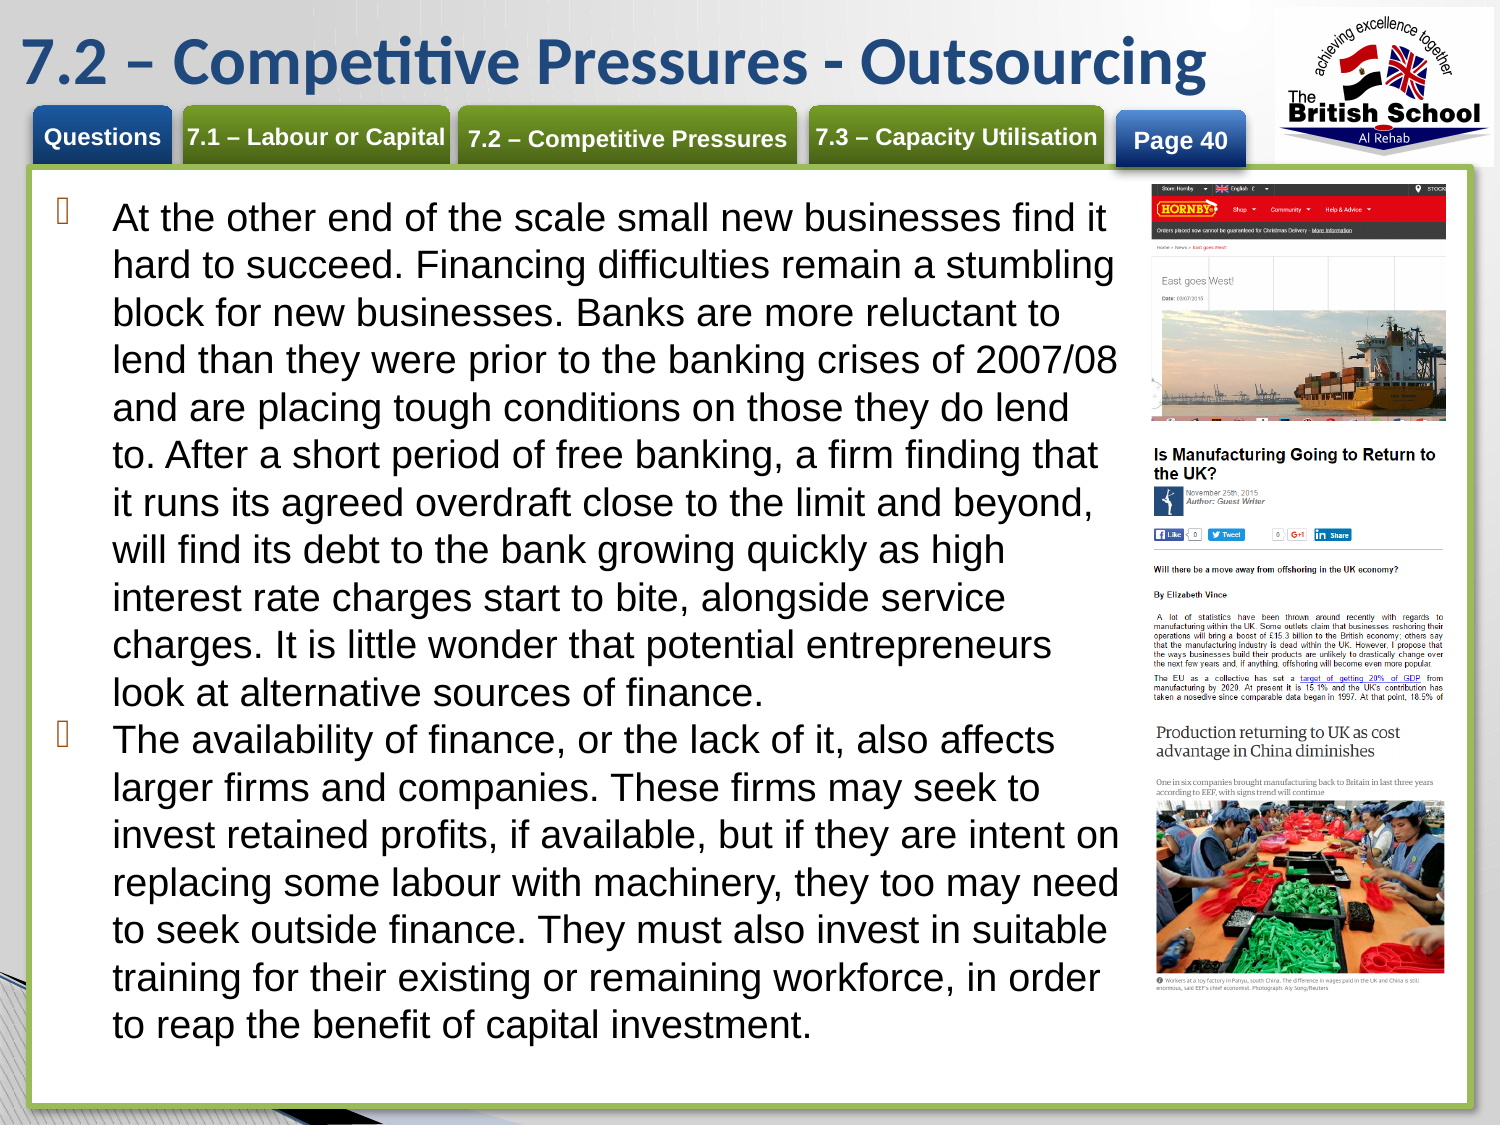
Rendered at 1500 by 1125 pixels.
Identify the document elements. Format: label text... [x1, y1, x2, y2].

text_box At the other end of the scale small new businesses find it hard to succeed. Financing difficulties remain a stumbling block for new businesses. Banks are more reluctant to lend than they were prior to the banking crises of 2007/08 and are placing tough conditions on those they do lend to. After a short period of free banking, a firm finding that it runs its agreed overdraft close to the limit and beyond, will find its debt to the bank growing quickly as high interest rate charges start to bite, alongside service charges. It is little wonder that potential entrepreneurs look at alternative sources of finance. The availability of finance, or the lack of it, also affects larger firms and companies. These firms may seek to invest retained profits, if available, but if they are intent on replacing some labour with machinery, they too may need to seek outside finance. They must also invest in suitable training for their existing or remaining workforce, in order to reap the benefit of capital investment. [41, 184, 1140, 1054]
picture [1275, 7, 1495, 167]
title 7.2 – Competitive Pressures - Outsourcing [5, 11, 1270, 102]
picture [1151, 444, 1446, 702]
picture [1151, 184, 1446, 421]
picture [1151, 724, 1446, 992]
text_box Page 40 [1116, 109, 1247, 167]
picture [281, 1114, 303, 1125]
